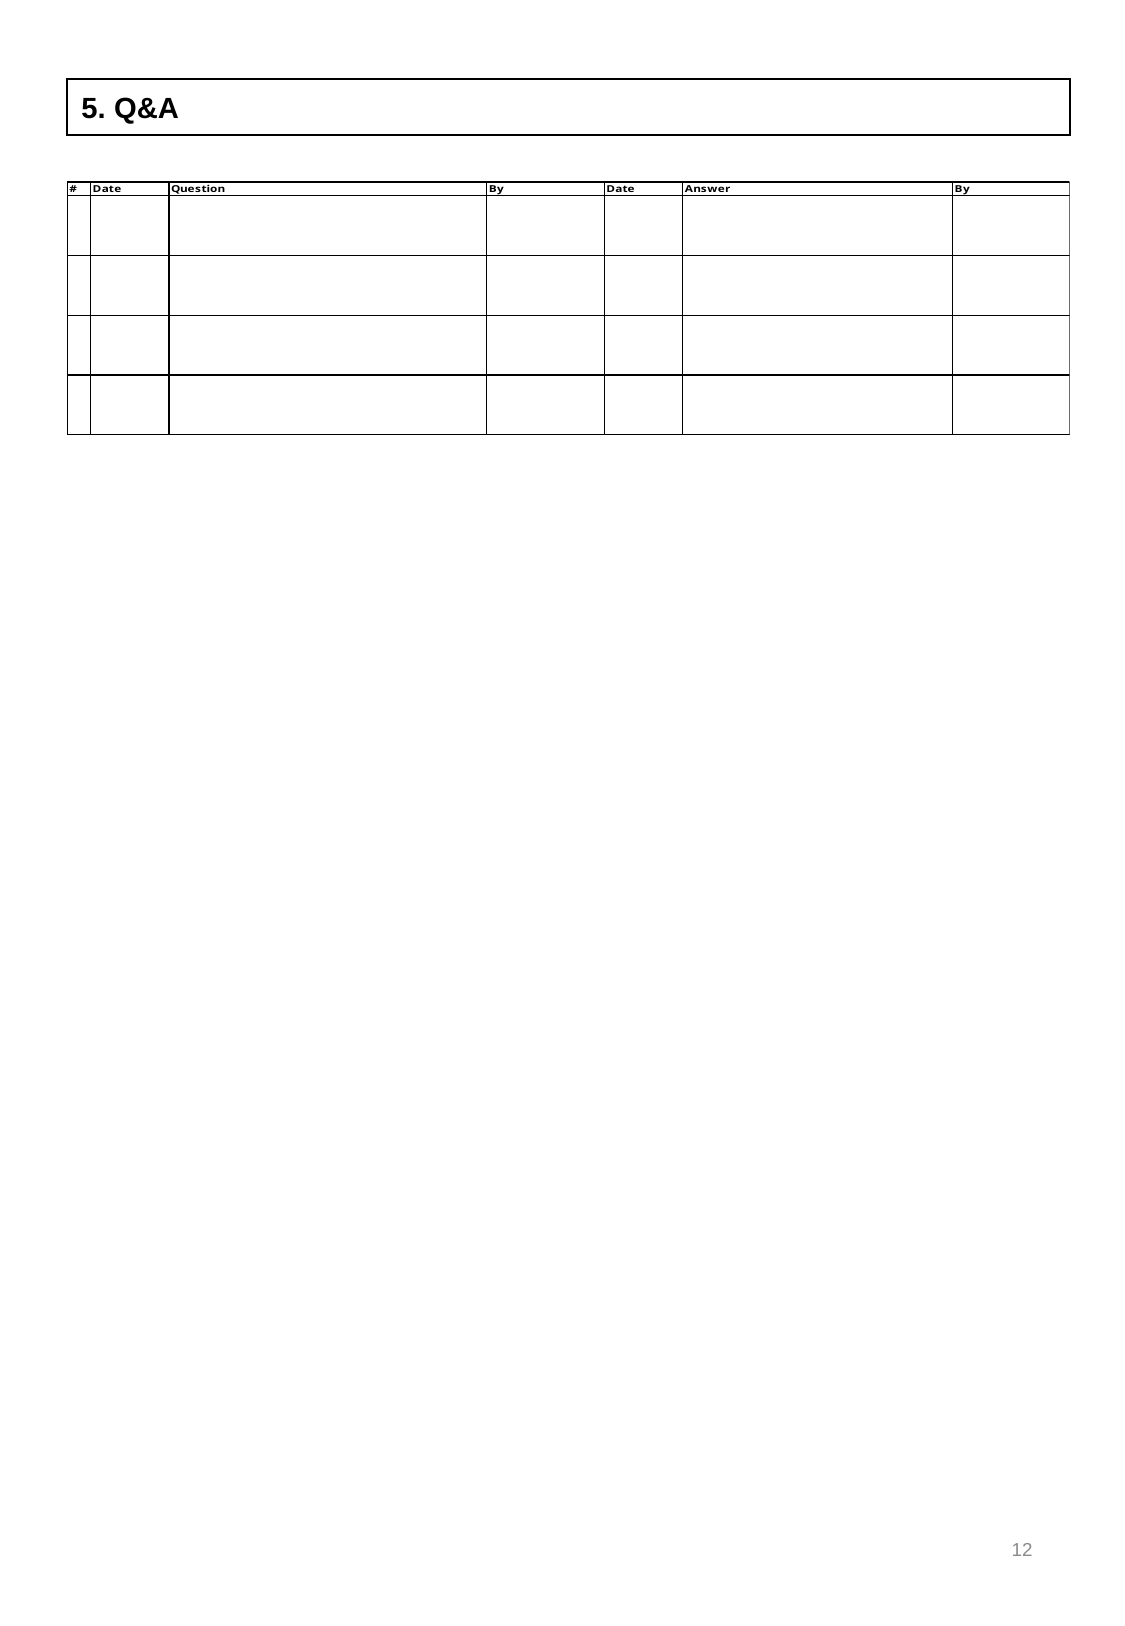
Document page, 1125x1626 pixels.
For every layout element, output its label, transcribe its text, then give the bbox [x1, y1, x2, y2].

slide_number 12 [794, 1506, 1048, 1593]
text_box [66, 181, 1071, 449]
text_box 5. Q&A [66, 78, 1071, 136]
